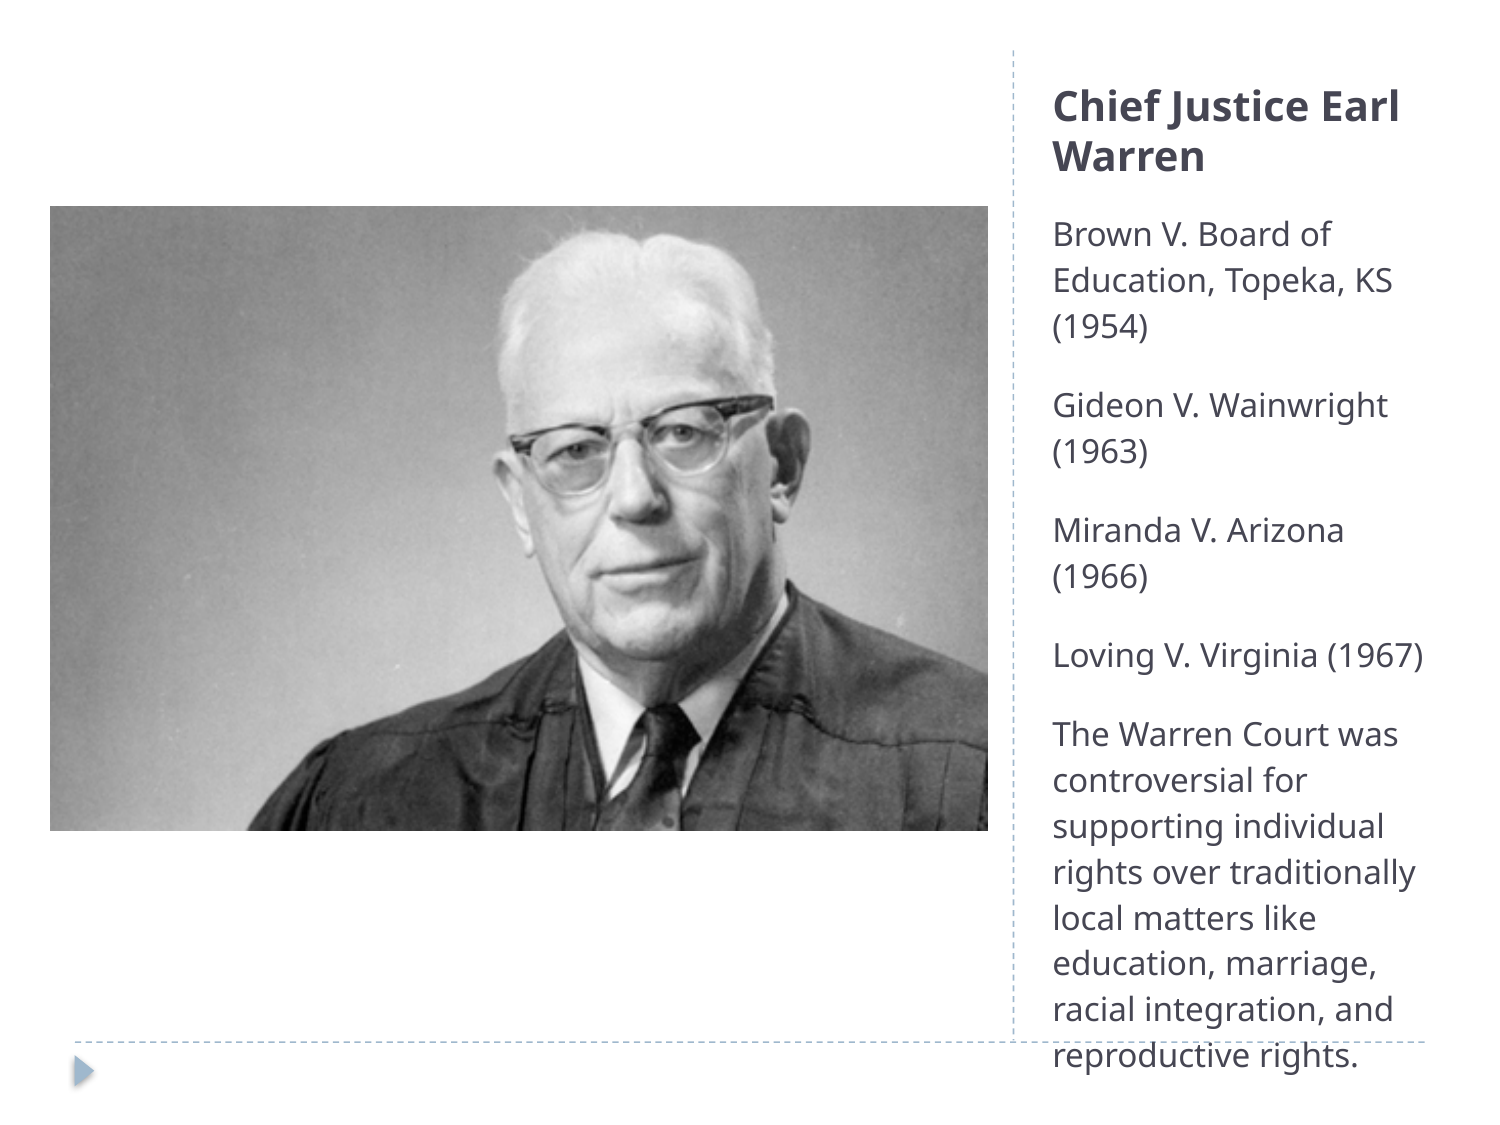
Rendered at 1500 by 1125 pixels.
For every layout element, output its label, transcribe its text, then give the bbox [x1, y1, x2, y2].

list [49, 206, 988, 832]
list Brown V. Board of Education, Topeka, KS (1954) Gideon V. Wainwright (1963) Miranda V. Arizona (1966) Loving V. Virginia (1967) The Warren Court was controversial for supporting individual rights over traditionally local matters like education, marriage, racial integration, and reproductive rights. [1037, 200, 1450, 995]
title Chief Justice Earl Warren [1037, 50, 1450, 188]
